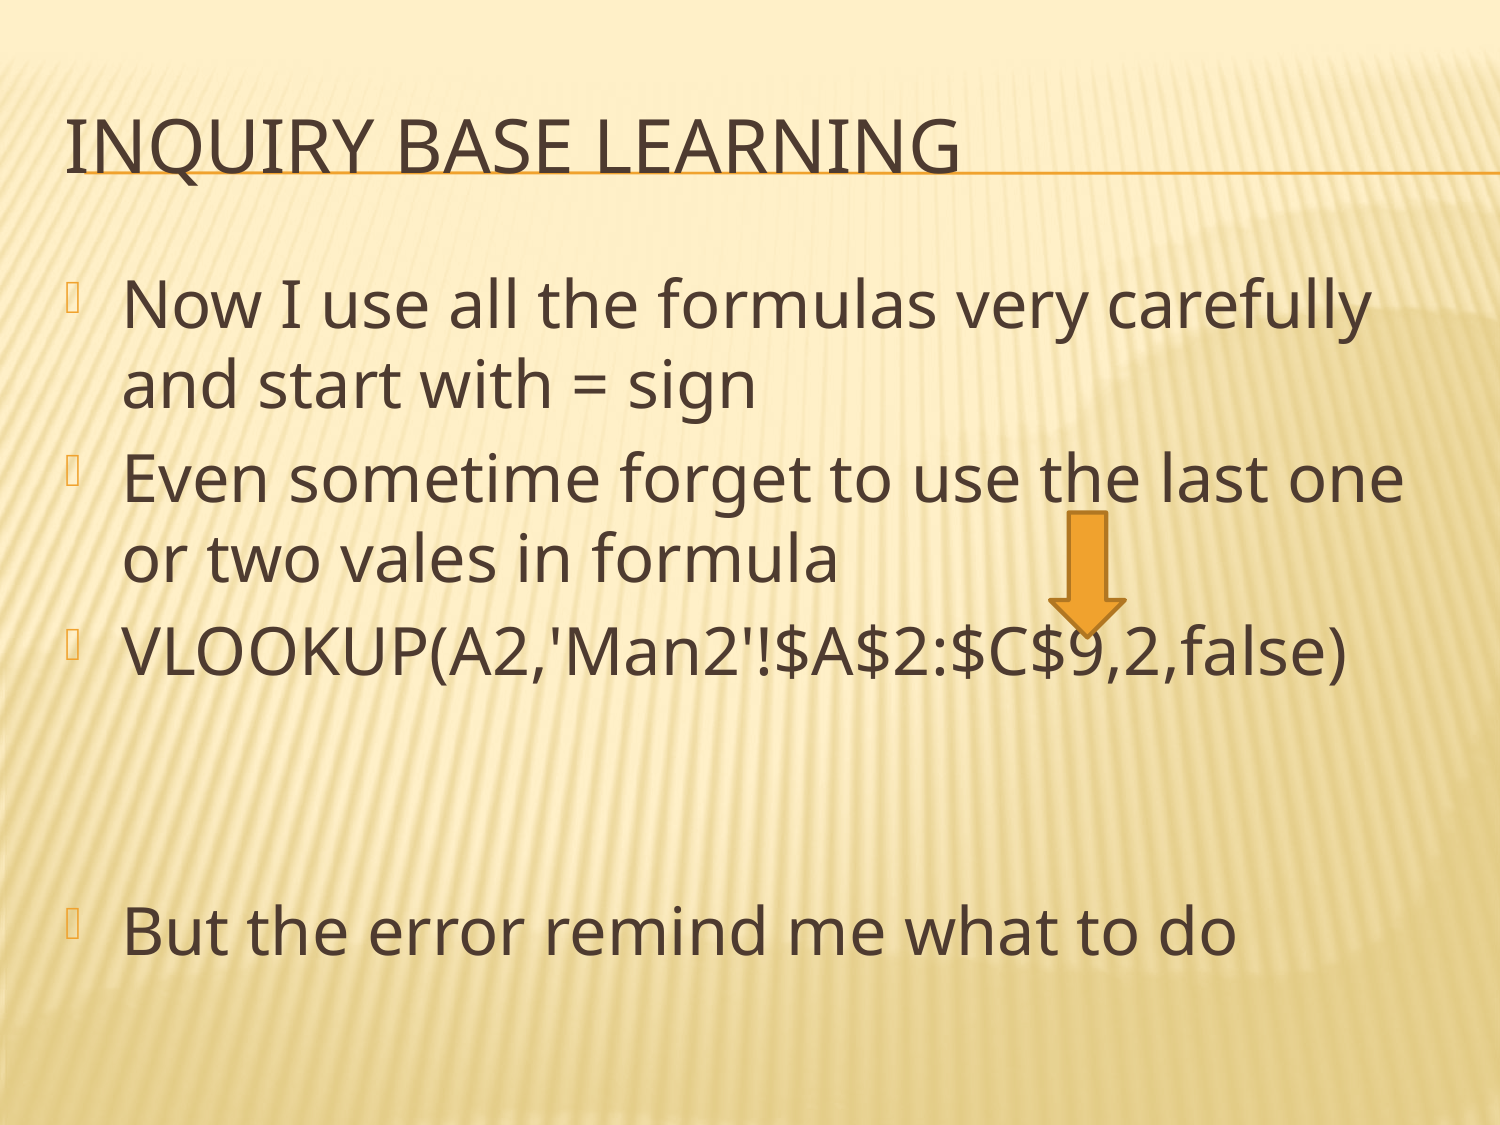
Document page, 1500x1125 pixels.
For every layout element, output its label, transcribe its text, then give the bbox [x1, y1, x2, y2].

title Inquiry Base Learning [50, 75, 1475, 213]
list Now I use all the formulas very carefully and start with = sign Even sometime forget to use the last one or two vales in formula VLOOKUP(A2,'Man2'!$A$2:$C$9,2,false) But the error remind me what to do [50, 254, 1475, 1075]
text_box [1048, 510, 1127, 640]
